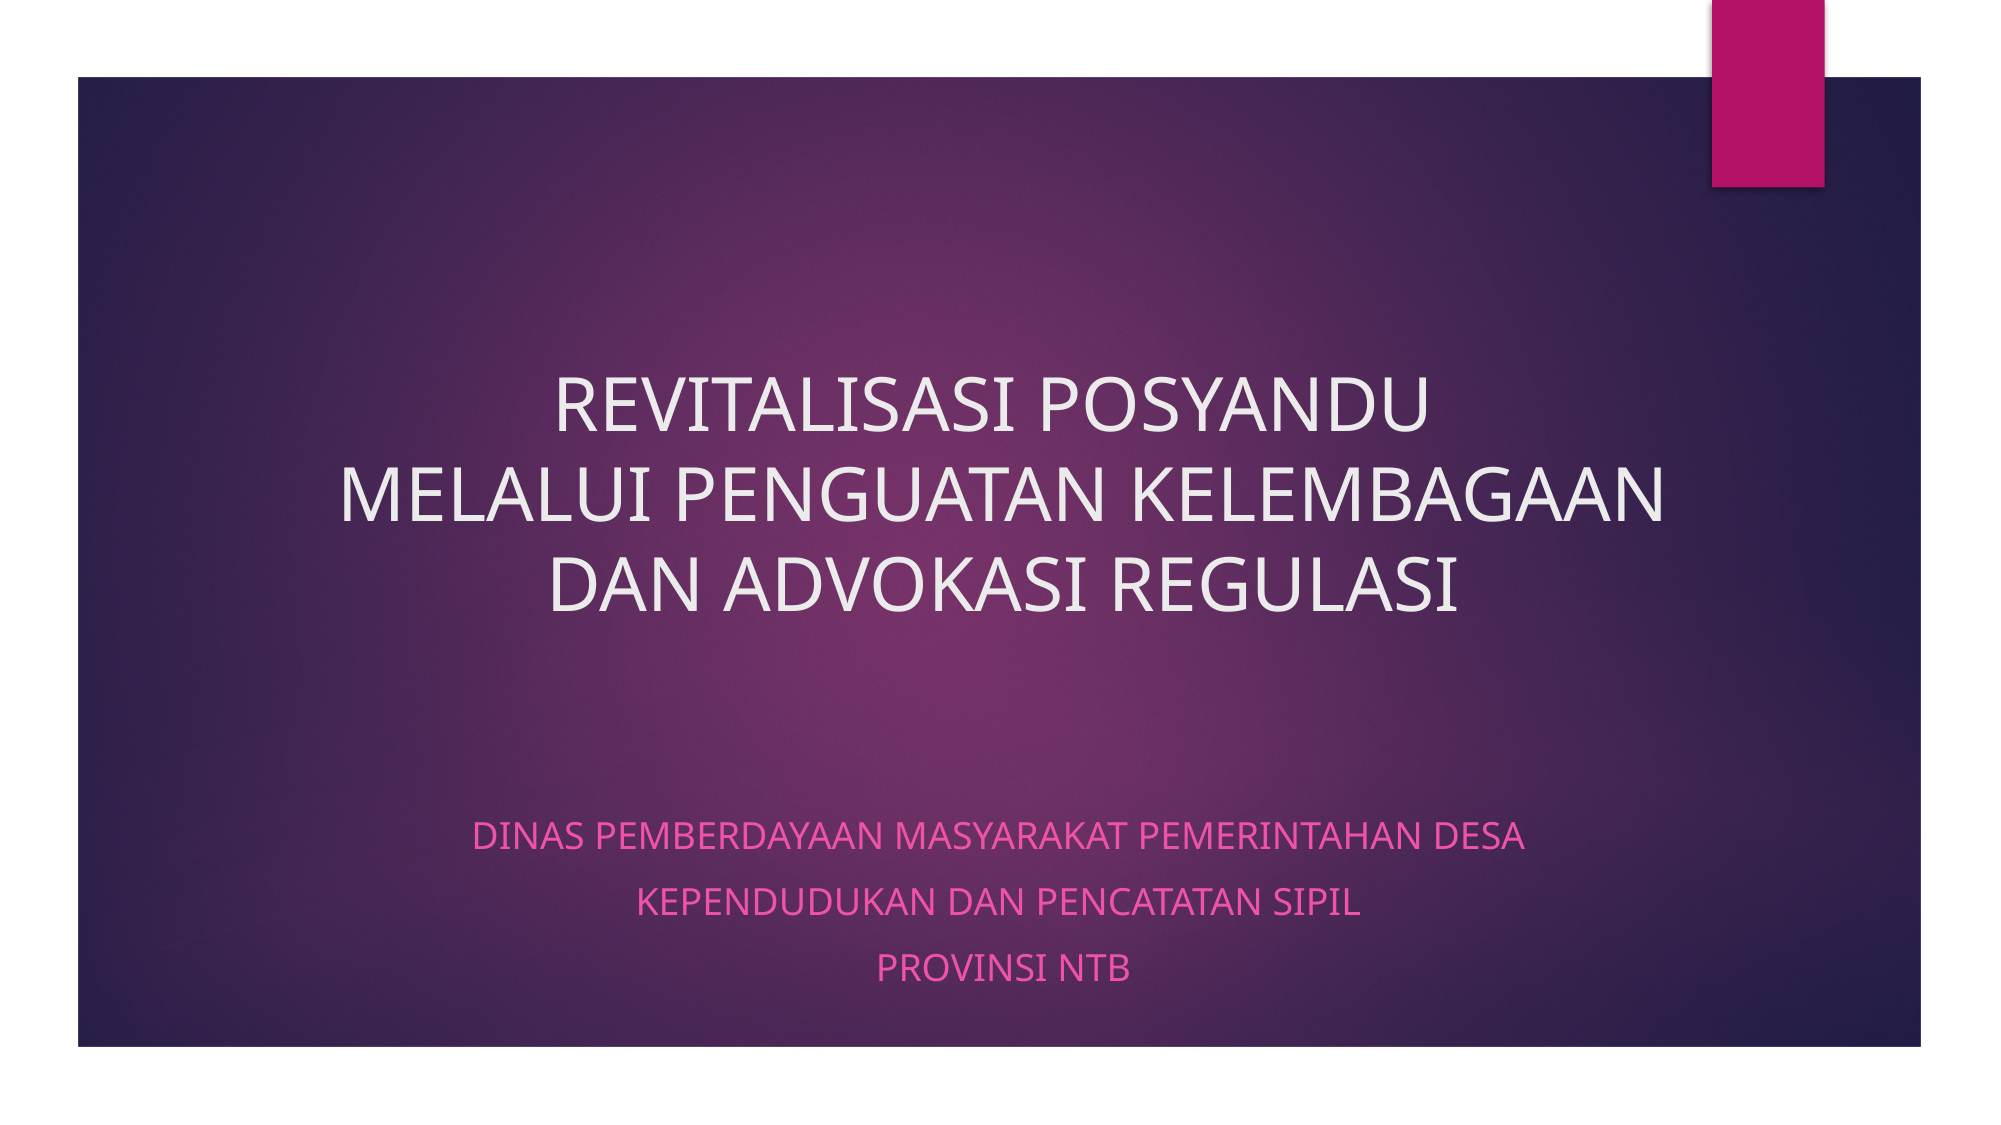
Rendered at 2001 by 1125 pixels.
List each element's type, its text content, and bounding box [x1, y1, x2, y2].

subtitle dinas pemberdayaan masyarakat pemerintahan desa kependudukan dan pencatatan sipil Provinsi ntb [120, 804, 1887, 1021]
title REVITALISASI POSYANDU MELALUI PENGUATAN KELEMBAGAAN DAN ADVOKASI REGULASI [279, 128, 1728, 755]
